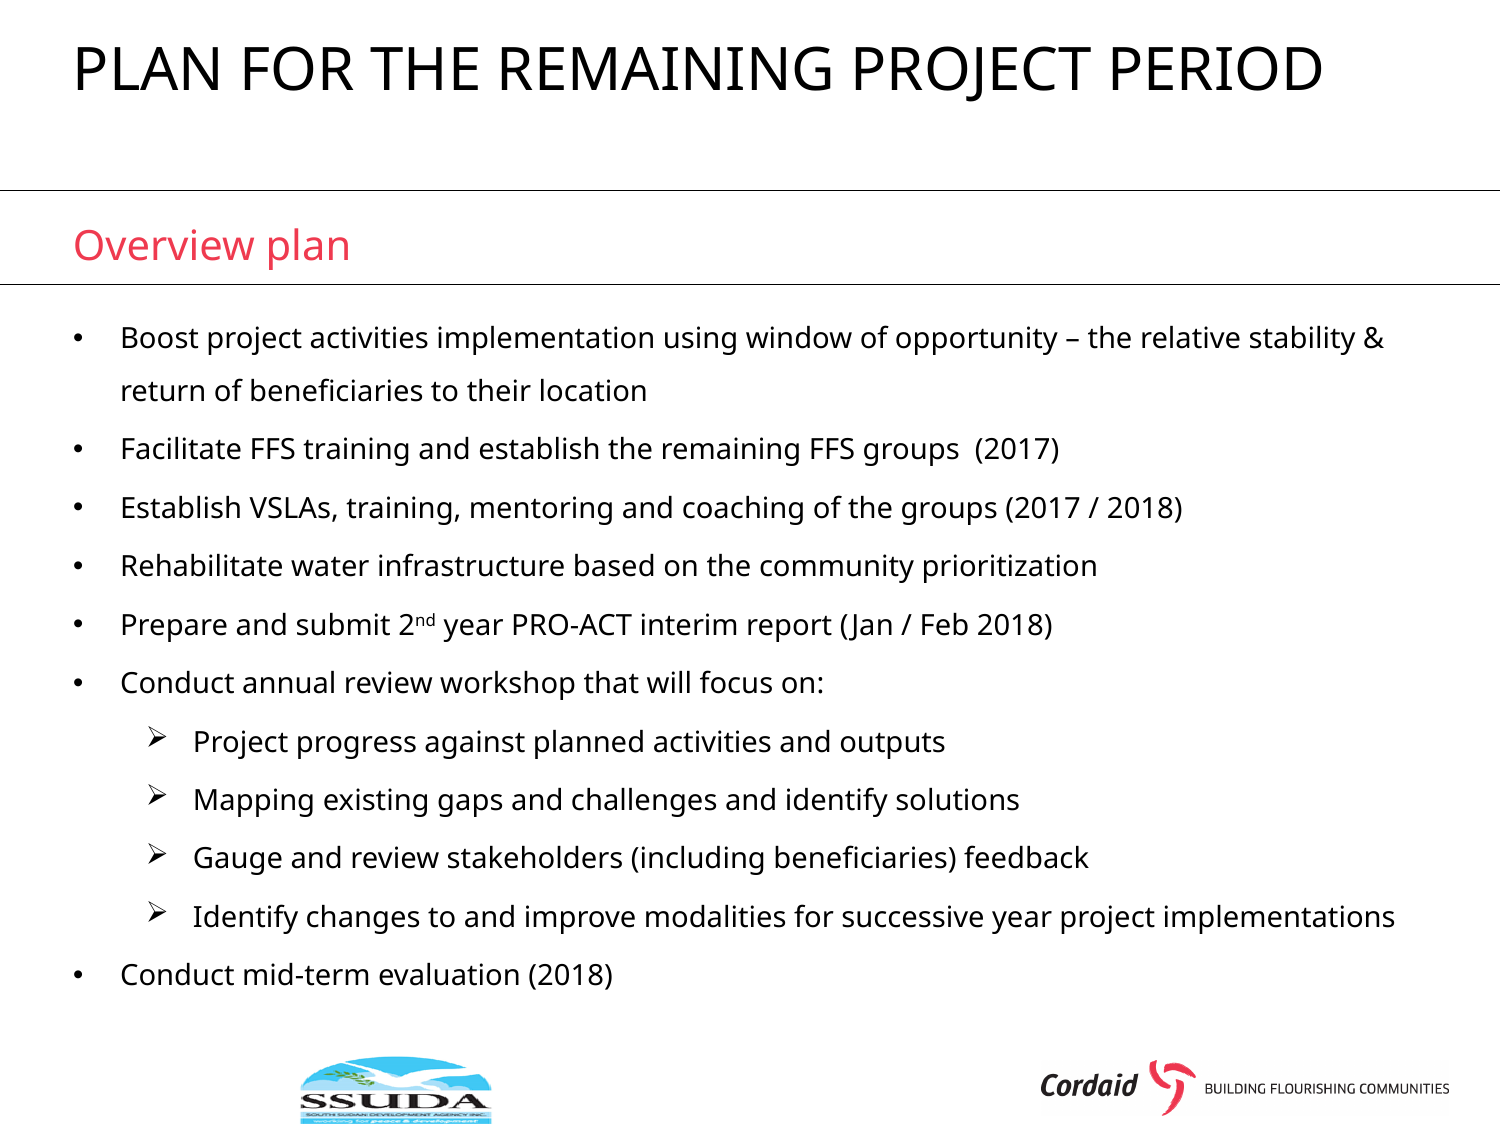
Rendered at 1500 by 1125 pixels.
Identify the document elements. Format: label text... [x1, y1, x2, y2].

picture [1041, 1060, 1449, 1116]
picture [288, 1052, 504, 1125]
title Plan for the remaining project period [57, 23, 1417, 185]
list Boost project activities implementation using window of opportunity – the relative stability & return of beneficiaries to their location Facilitate FFS training and establish the remaining FFS groups (2017) Establish VSLAs, training, mentoring and coaching of the groups (2017 / 2018) Rehabilitate water infrastructure based on the community prioritization Prepare and submit 2nd year PRO-ACT interim report (Jan / Feb 2018) Conduct annual review workshop that will focus on: Project progress against planned activities and outputs Mapping existing gaps and challenges and identify solutions Gauge and review stakeholders (including beneficiaries) feedback Identify changes to and improve modalities for successive year project implementations Conduct mid-term evaluation (2018) [58, 294, 1417, 1024]
list Overview plan [57, 211, 1417, 268]
